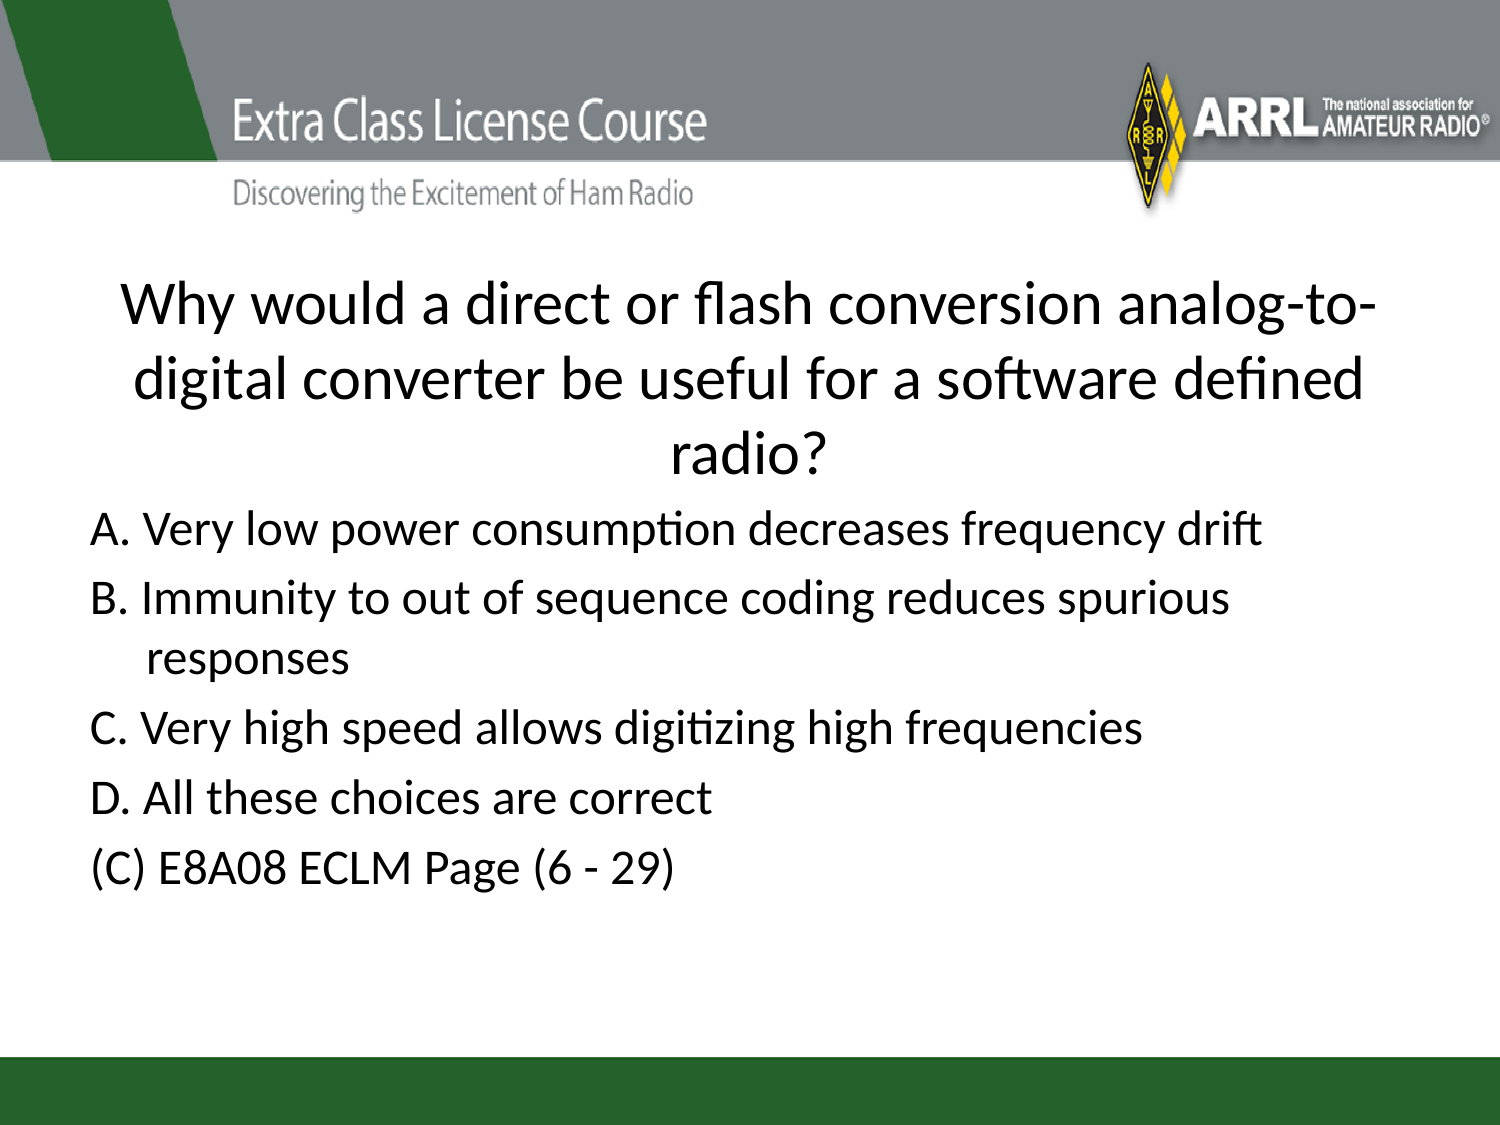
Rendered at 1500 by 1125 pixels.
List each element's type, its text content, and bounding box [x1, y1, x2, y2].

picture [0, 0, 1500, 1125]
list A. Very low power consumption decreases frequency drift B. Immunity to out of sequence coding reduces spurious responses C. Very high speed allows digitizing high frequencies D. All these choices are correct (C) E8A08 ECLM Page (6 - 29) [75, 487, 1425, 1005]
title Why would a direct or flash conversion analog-to-digital converter be useful for a software defined radio? [75, 254, 1425, 435]
